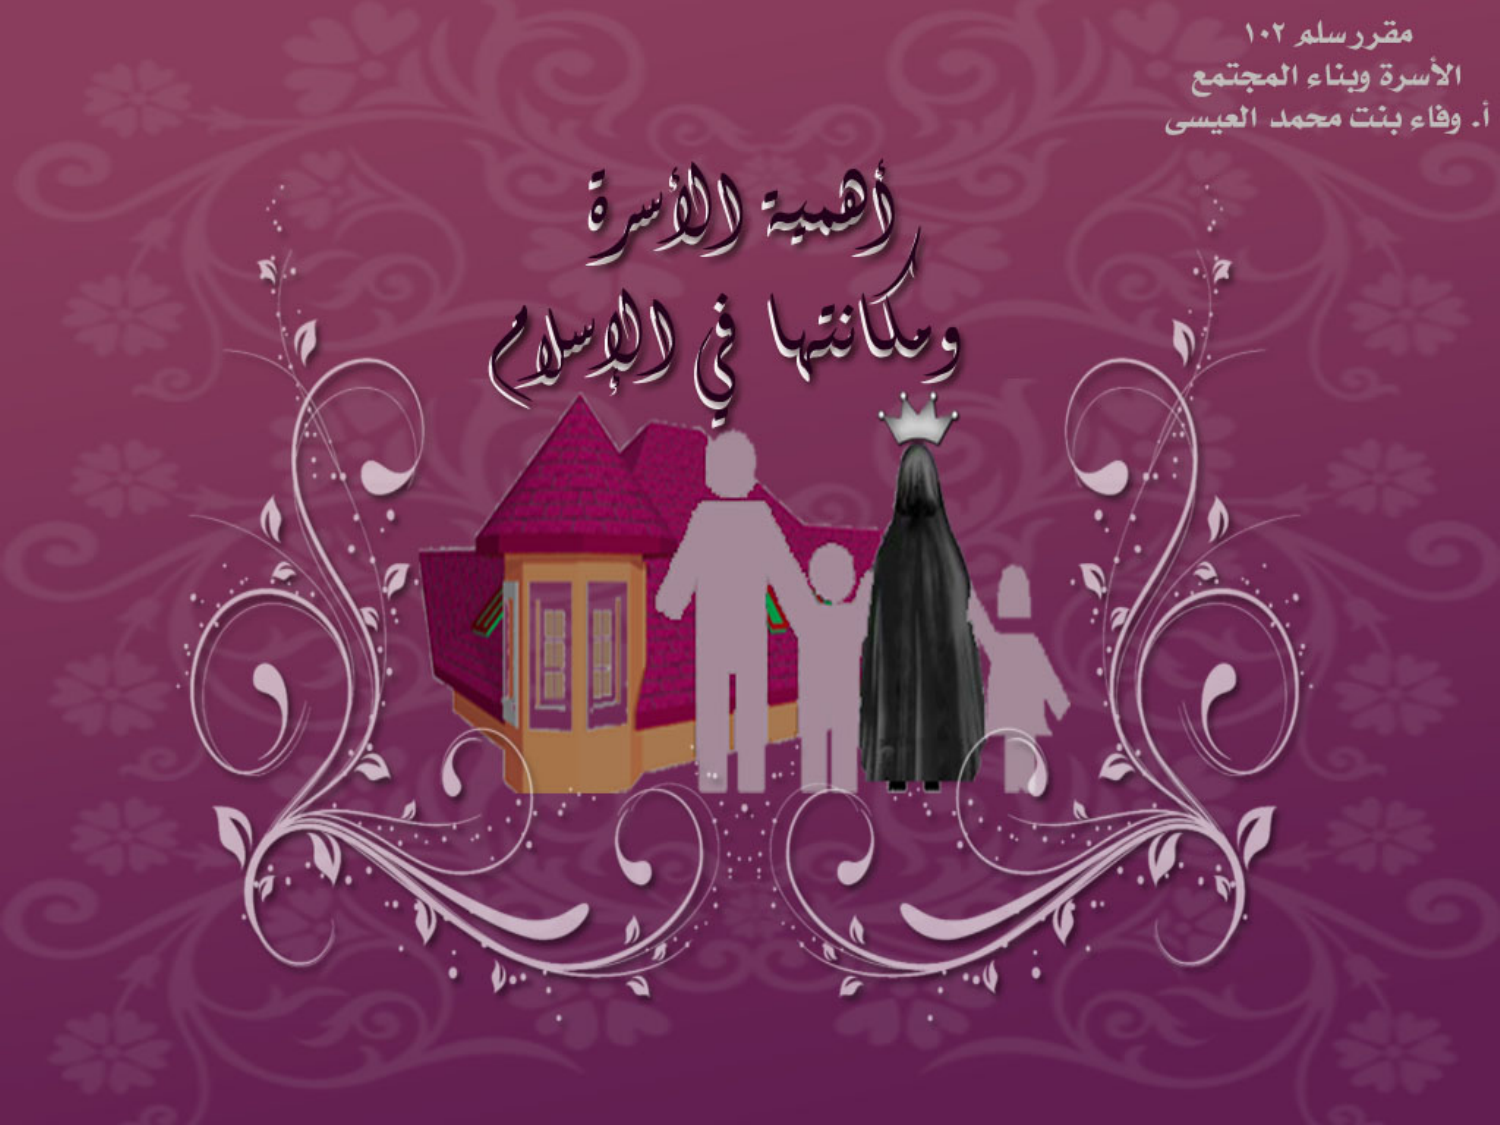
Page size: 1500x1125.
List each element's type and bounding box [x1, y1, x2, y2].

list [0, 0, 1500, 1125]
